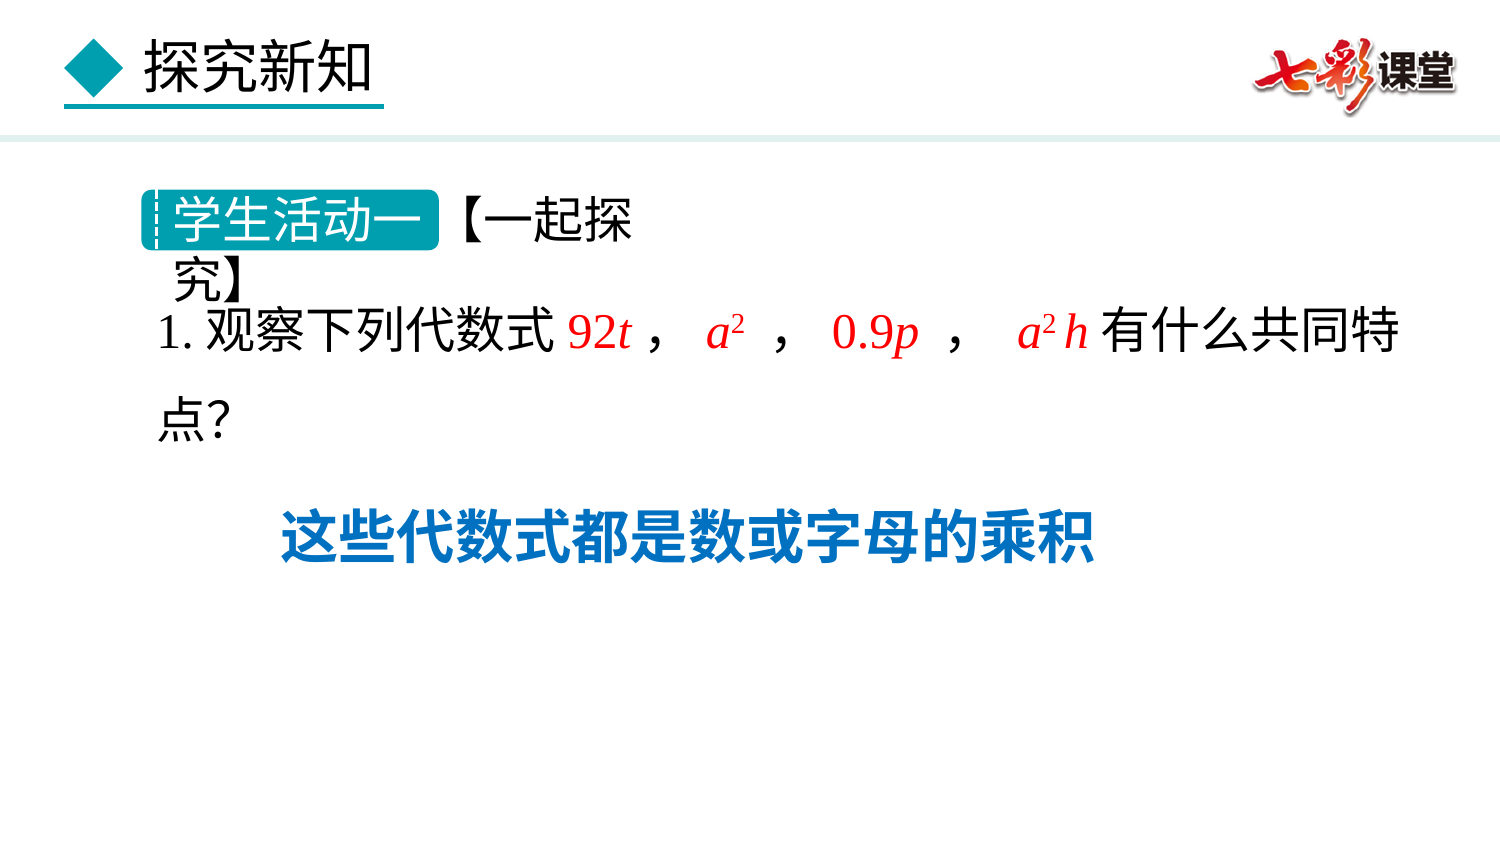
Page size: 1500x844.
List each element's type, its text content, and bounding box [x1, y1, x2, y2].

text_box 这些代数式都是数或字母的乘积 [265, 492, 1203, 578]
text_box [141, 180, 744, 257]
picture [1249, 32, 1461, 118]
